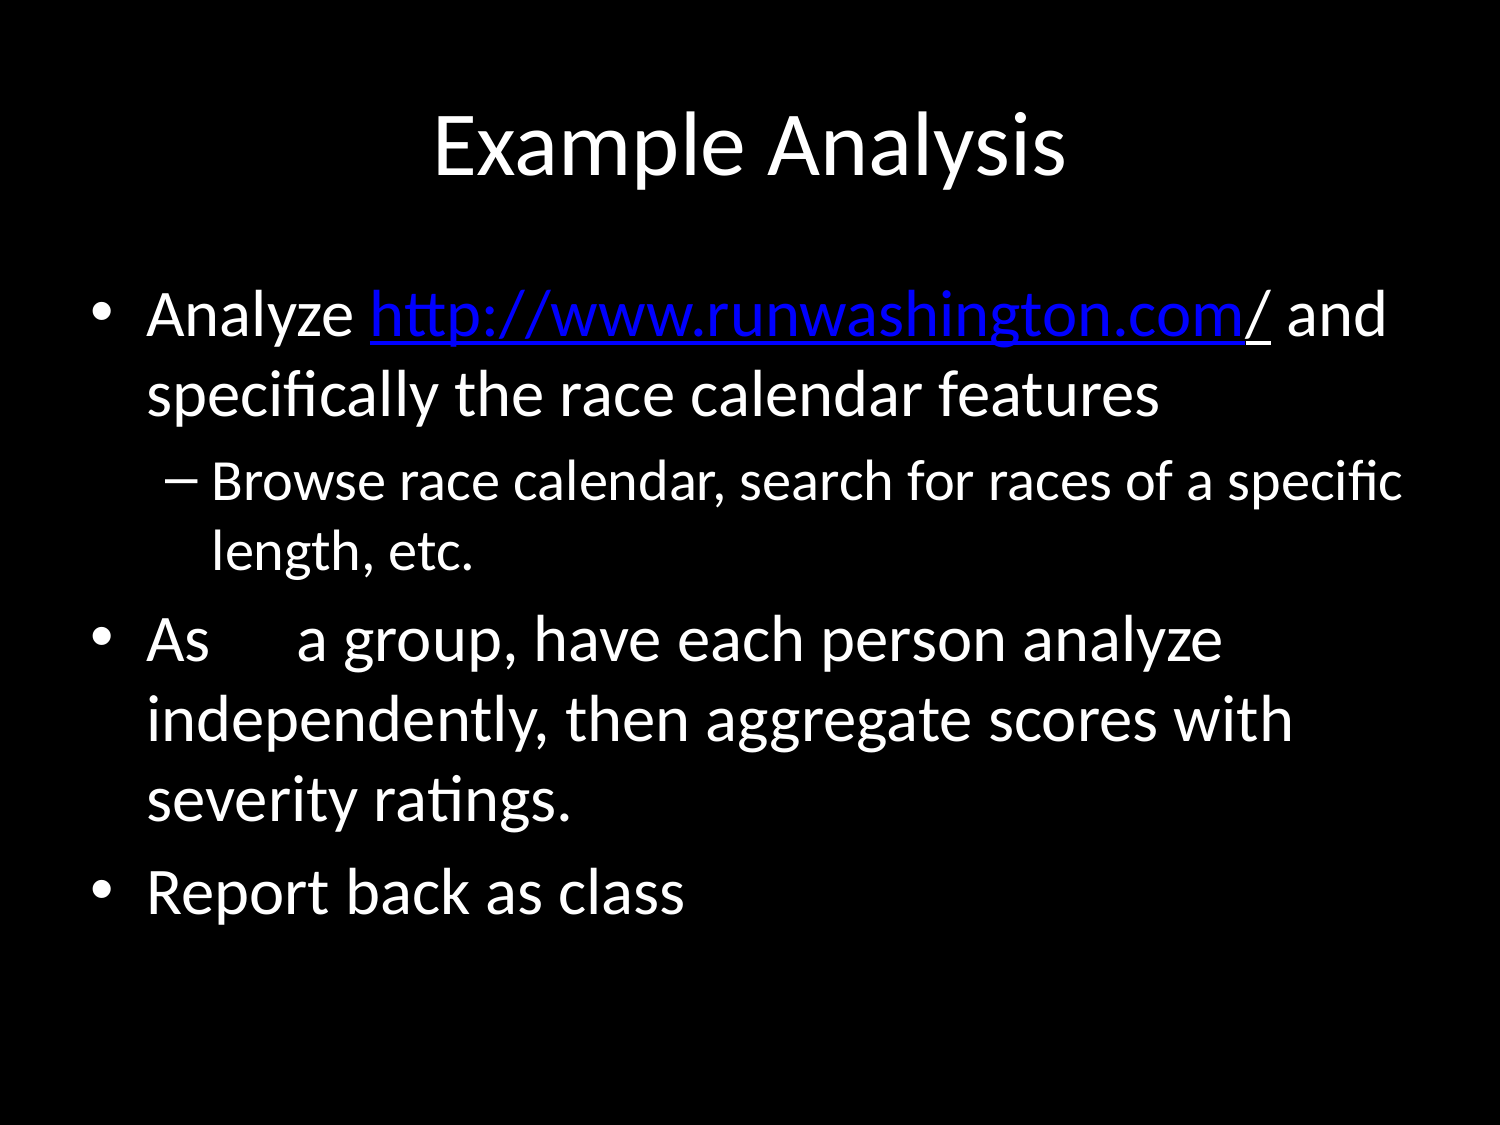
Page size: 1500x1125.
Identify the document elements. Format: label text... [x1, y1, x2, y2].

list Analyze http://www.runwashington.com/ and specifically the race calendar features Browse race calendar, search for races of a specific length, etc. As a group, have each person analyze independently, then aggregate scores with severity ratings. Report back as class [75, 262, 1425, 1005]
title Example Analysis [75, 45, 1425, 233]
